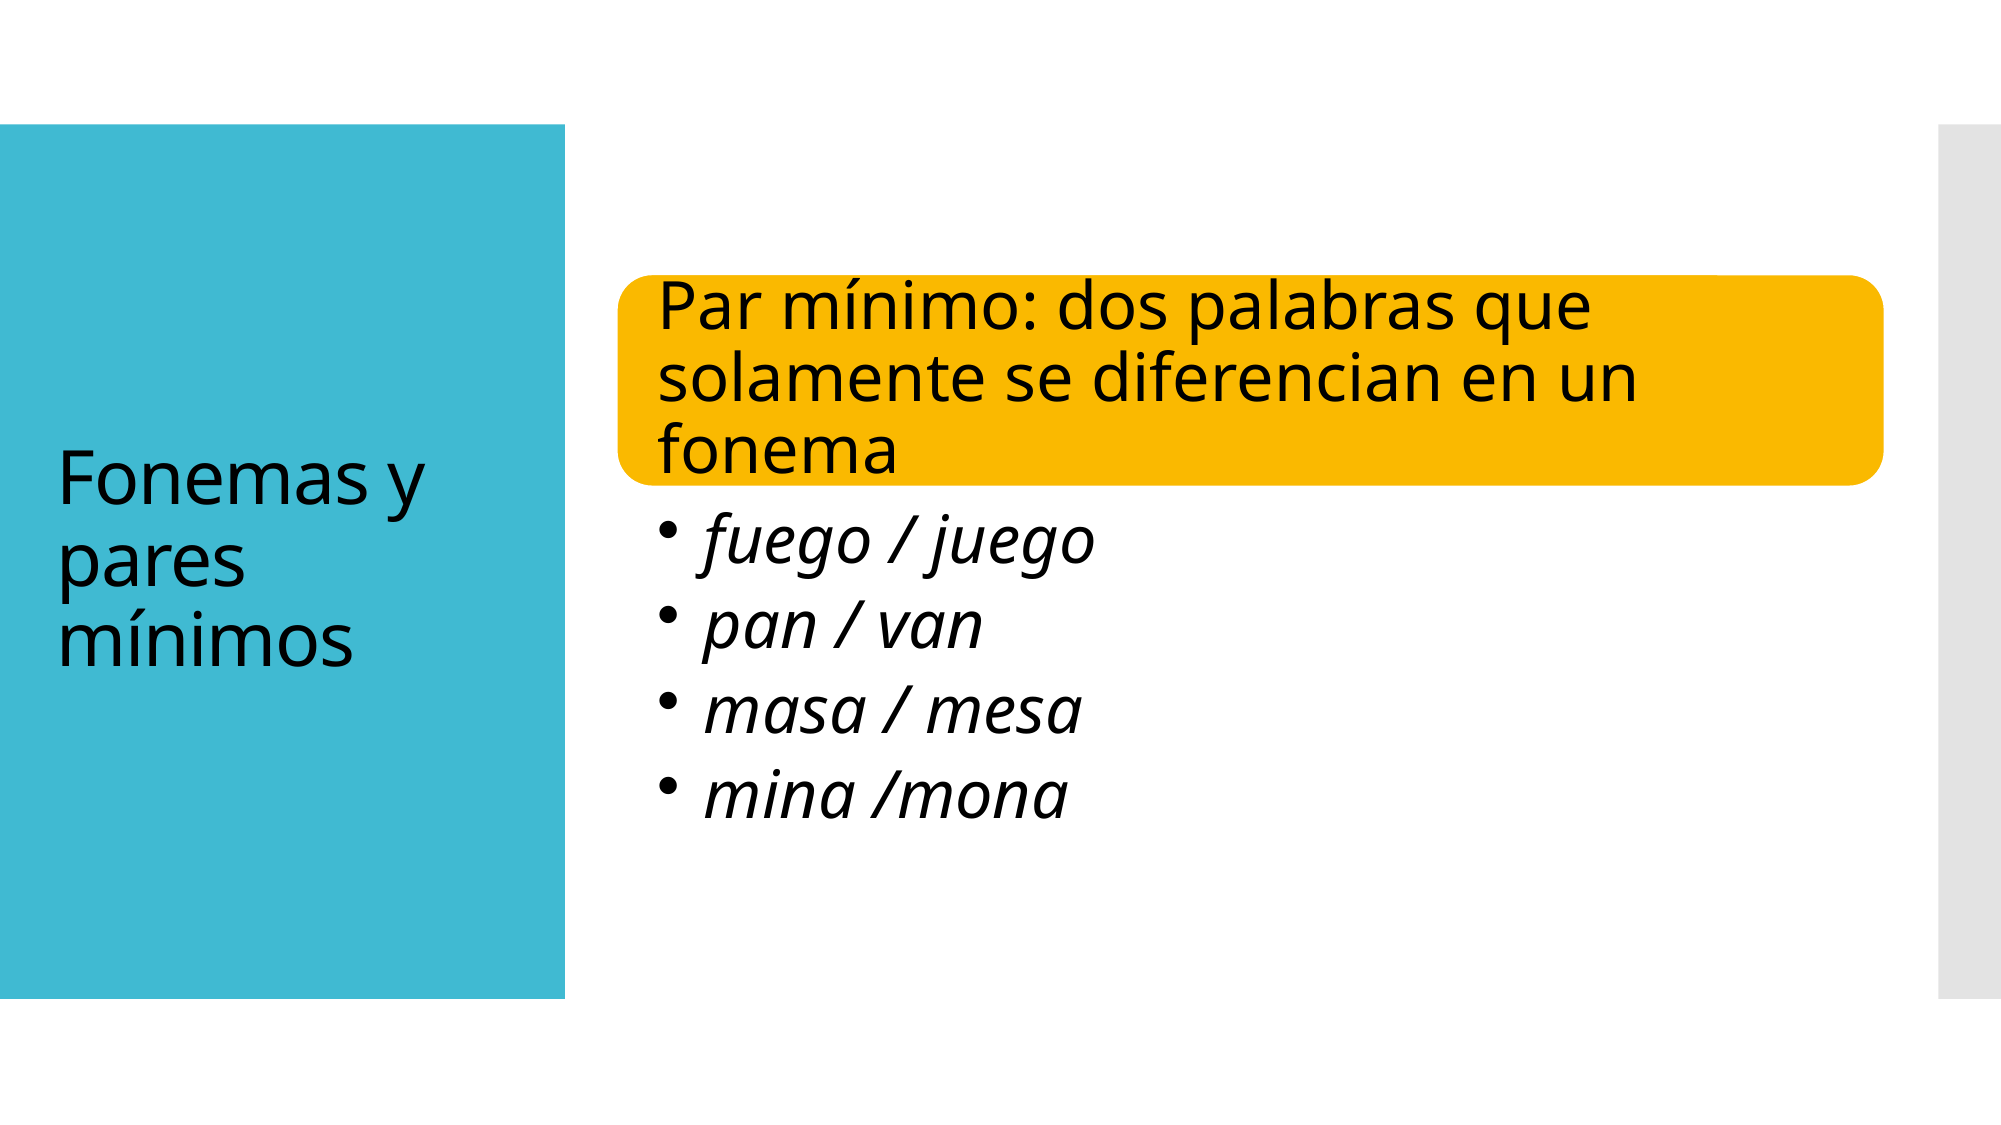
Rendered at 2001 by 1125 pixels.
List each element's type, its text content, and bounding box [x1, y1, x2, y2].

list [616, 145, 1885, 980]
title Fonemas y pares mínimos [41, 184, 525, 940]
